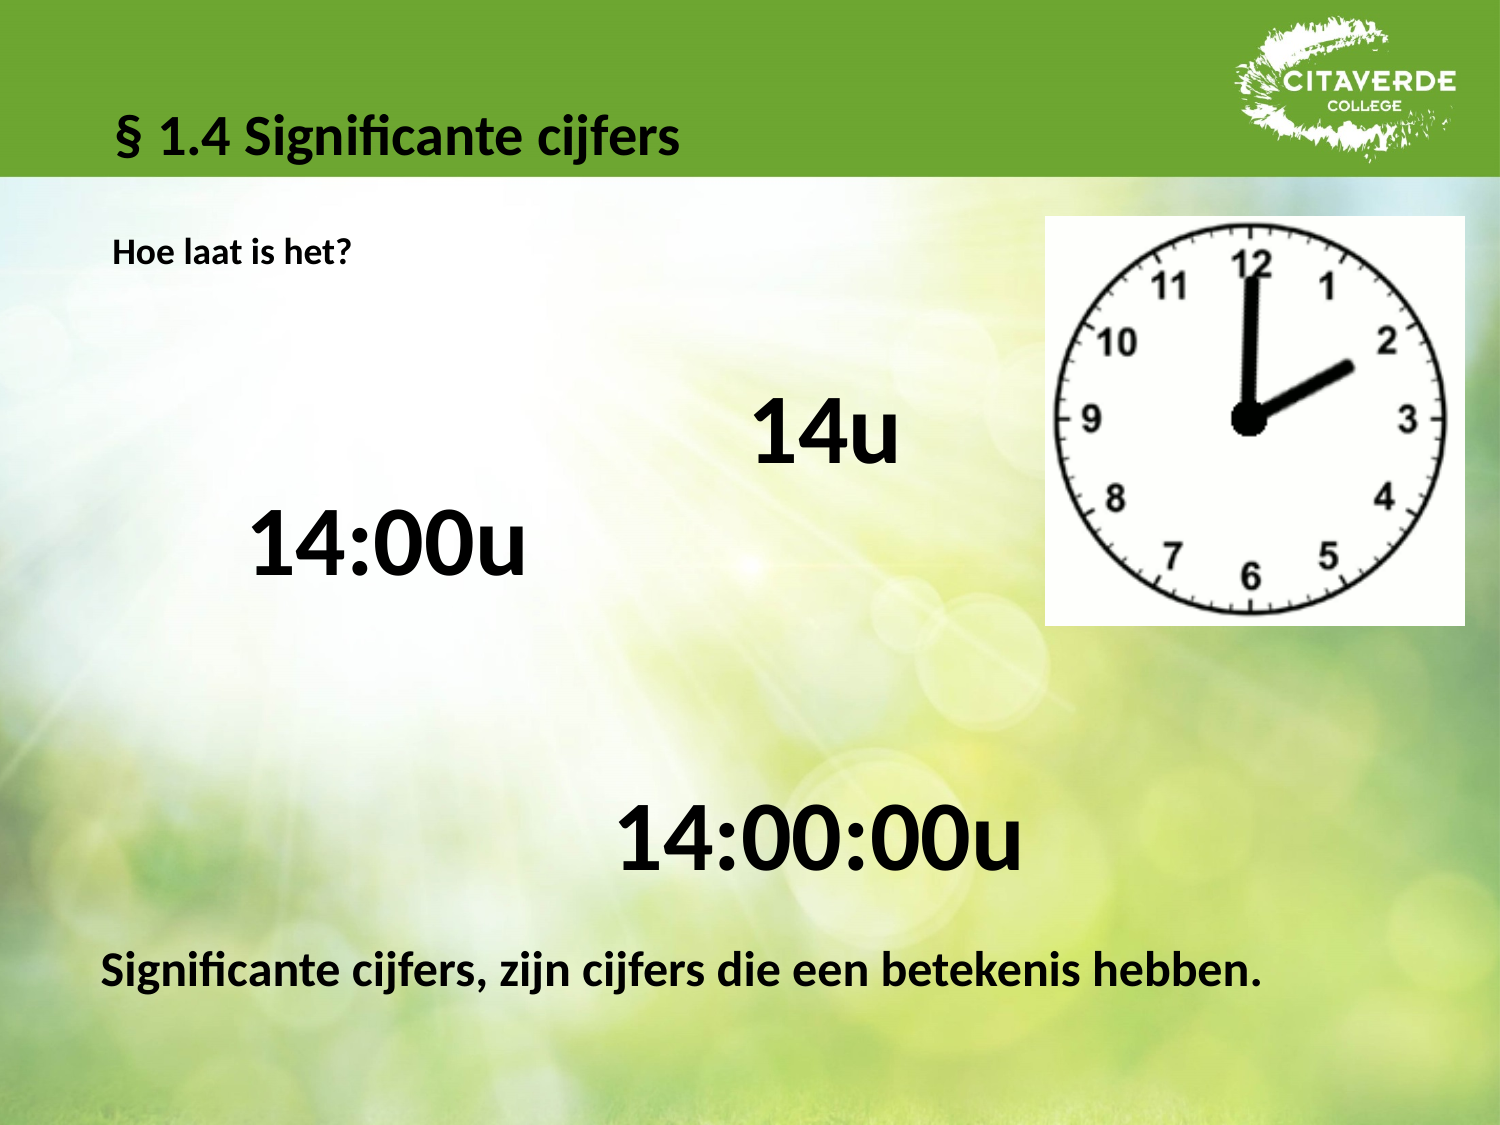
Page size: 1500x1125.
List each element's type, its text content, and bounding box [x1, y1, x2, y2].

text_box § 1.4 Significante cijfers [100, 90, 987, 175]
text_box Significante cijfers, zijn cijfers die een betekenis hebben. [85, 928, 1385, 1068]
text_box 14u [732, 355, 958, 491]
picture [0, 0, 1500, 1125]
text_box 14:00u [230, 468, 573, 603]
text_box Hoe laat is het? [97, 219, 1040, 344]
text_box 14:00:00u [597, 763, 1093, 898]
